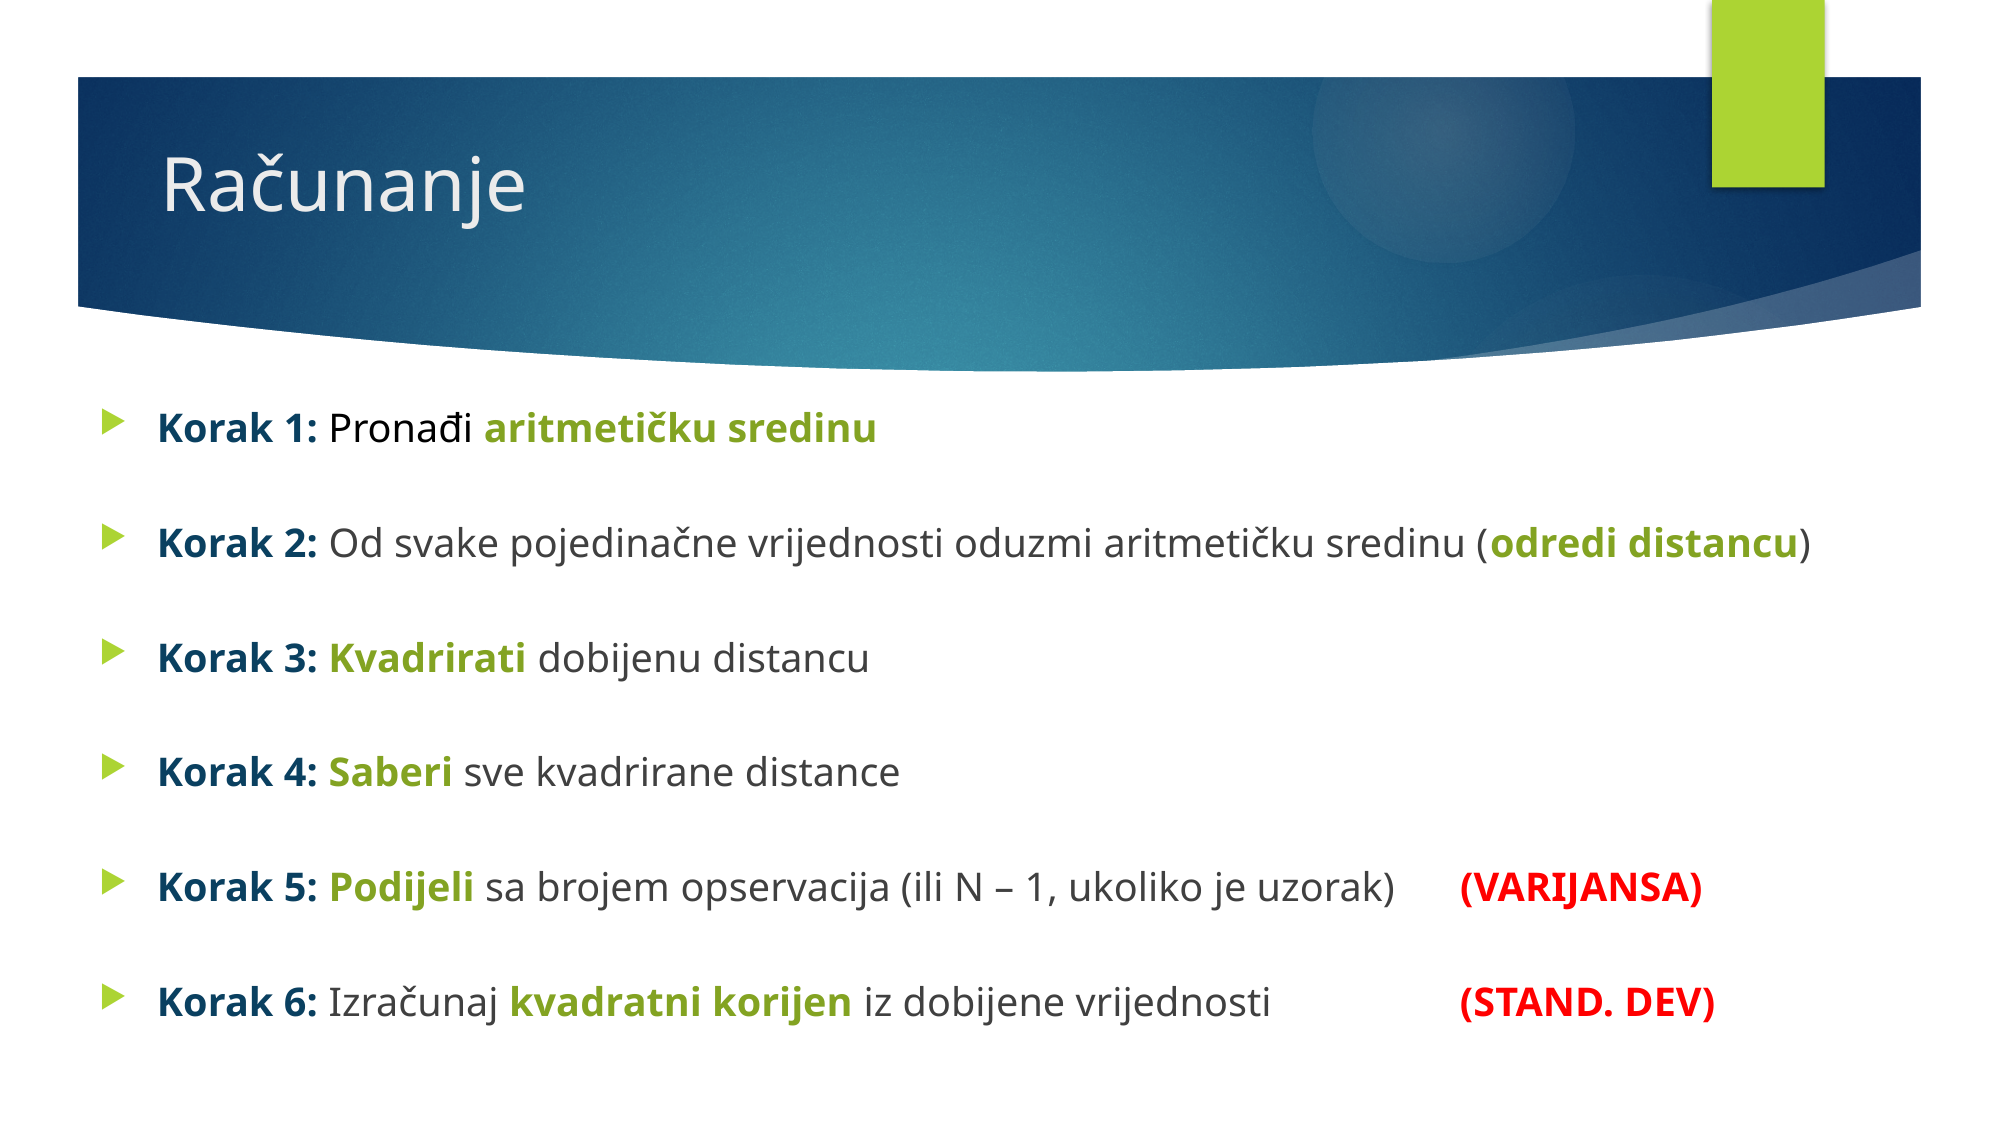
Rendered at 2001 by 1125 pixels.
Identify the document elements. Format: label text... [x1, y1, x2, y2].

title Računanje [145, 123, 1583, 240]
list Korak 1: Pronađi aritmetičku sredinu Korak 2: Od svake pojedinačne vrijednosti oduzmi aritmetičku sredinu (odredi distancu) Korak 3: Kvadrirati dobijenu distancu Korak 4: Saberi sve kvadrirane distance Korak 5: Podijeli sa brojem opservacija (ili N – 1, ukoliko je uzorak) (VARIJANSA) Korak 6: Izračunaj kvadratni korijen iz dobijene vrijednosti (STAND. DEV) [84, 395, 1877, 1054]
